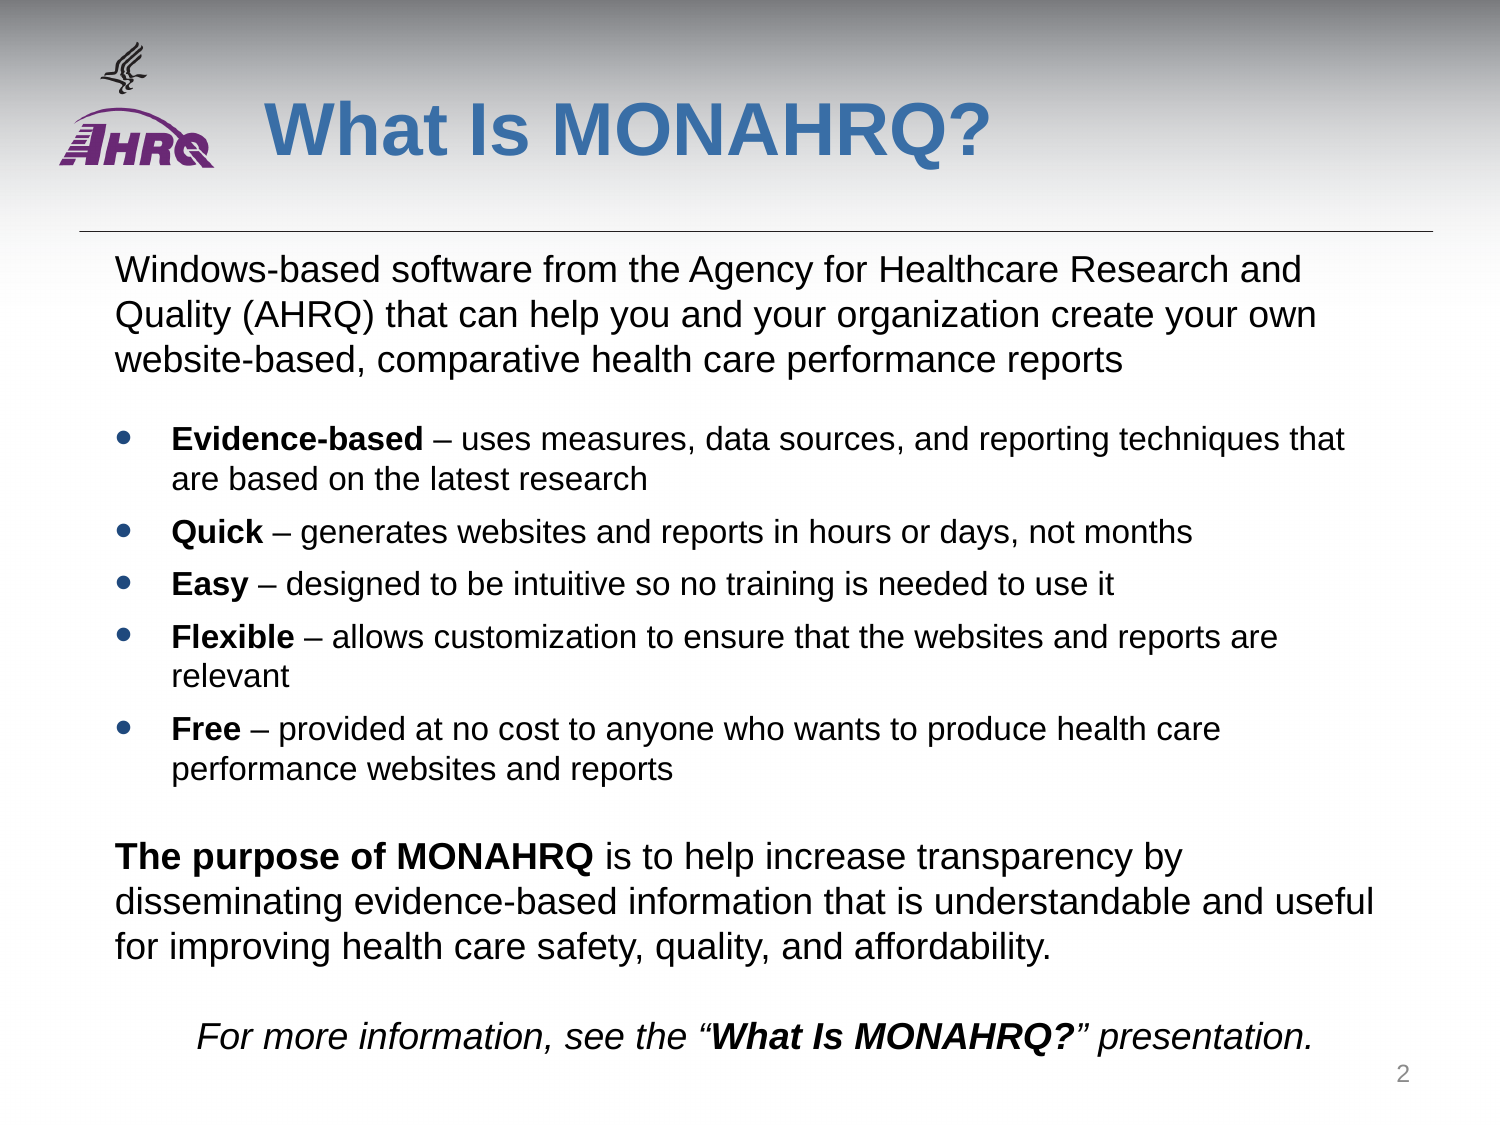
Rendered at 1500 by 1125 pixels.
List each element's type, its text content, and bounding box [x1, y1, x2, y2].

picture [0, 0, 1500, 1125]
slide_number 2 [1075, 1042, 1426, 1103]
title What Is MONAHRQ? [249, 50, 1300, 200]
list Windows-based software from the Agency for Healthcare Research and Quality (AHRQ) that can help you and your organization create your own website-based, comparative health care performance reports Evidence-based – uses measures, data sources, and reporting techniques that are based on the latest research Quick – generates websites and reports in hours or days, not months Easy – designed to be intuitive so no training is needed to use it Flexible – allows customization to ensure that the websites and reports are relevant Free – provided at no cost to anyone who wants to produce health care performance websites and reports The purpose of MONAHRQ is to help increase transparency by disseminating evidence-based information that is understandable and useful for improving health care safety, quality, and affordability. For more information, see the “What Is MONAHRQ?” presentation. [99, 237, 1412, 1063]
